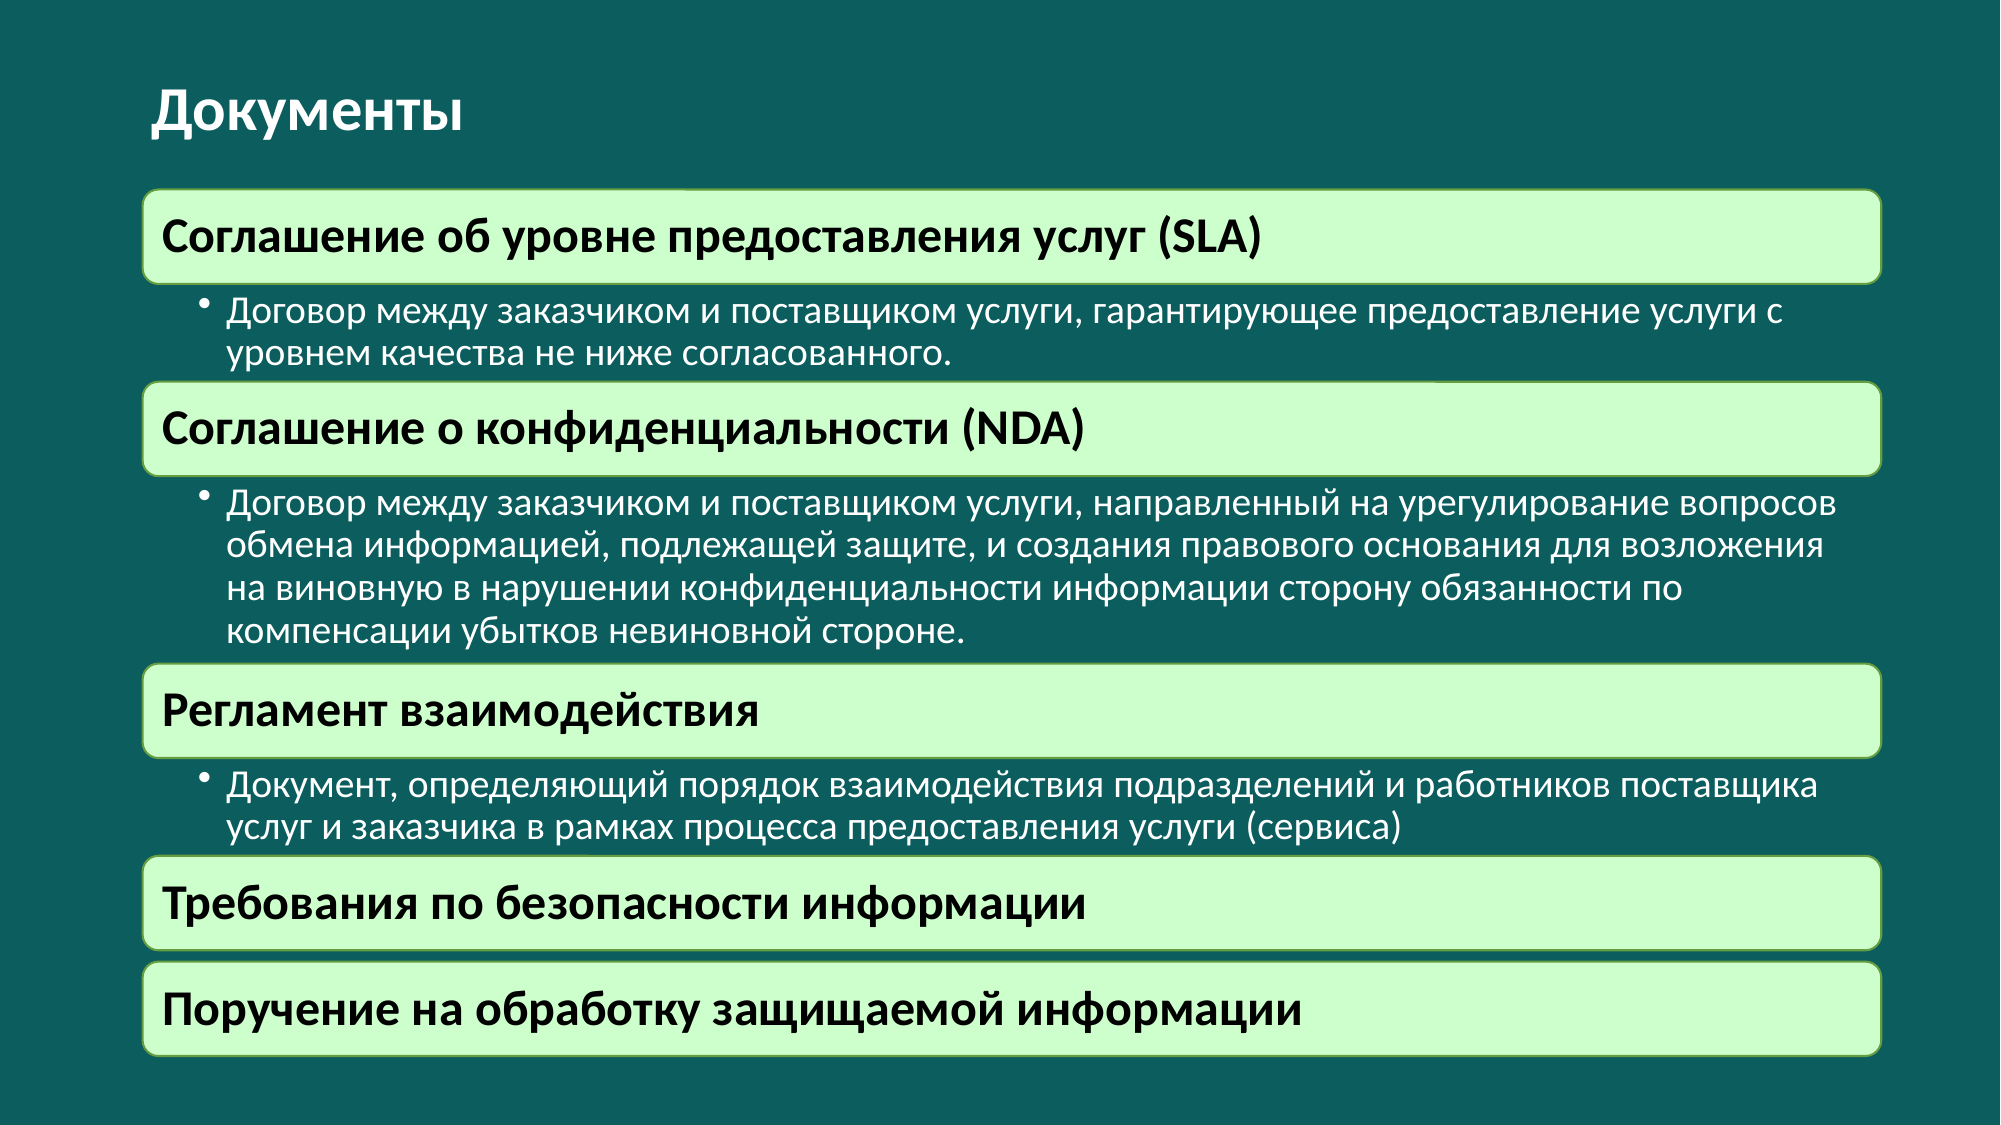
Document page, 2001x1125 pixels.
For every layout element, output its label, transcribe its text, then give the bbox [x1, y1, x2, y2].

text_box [142, 178, 1882, 1068]
title Документы [136, 46, 1279, 175]
